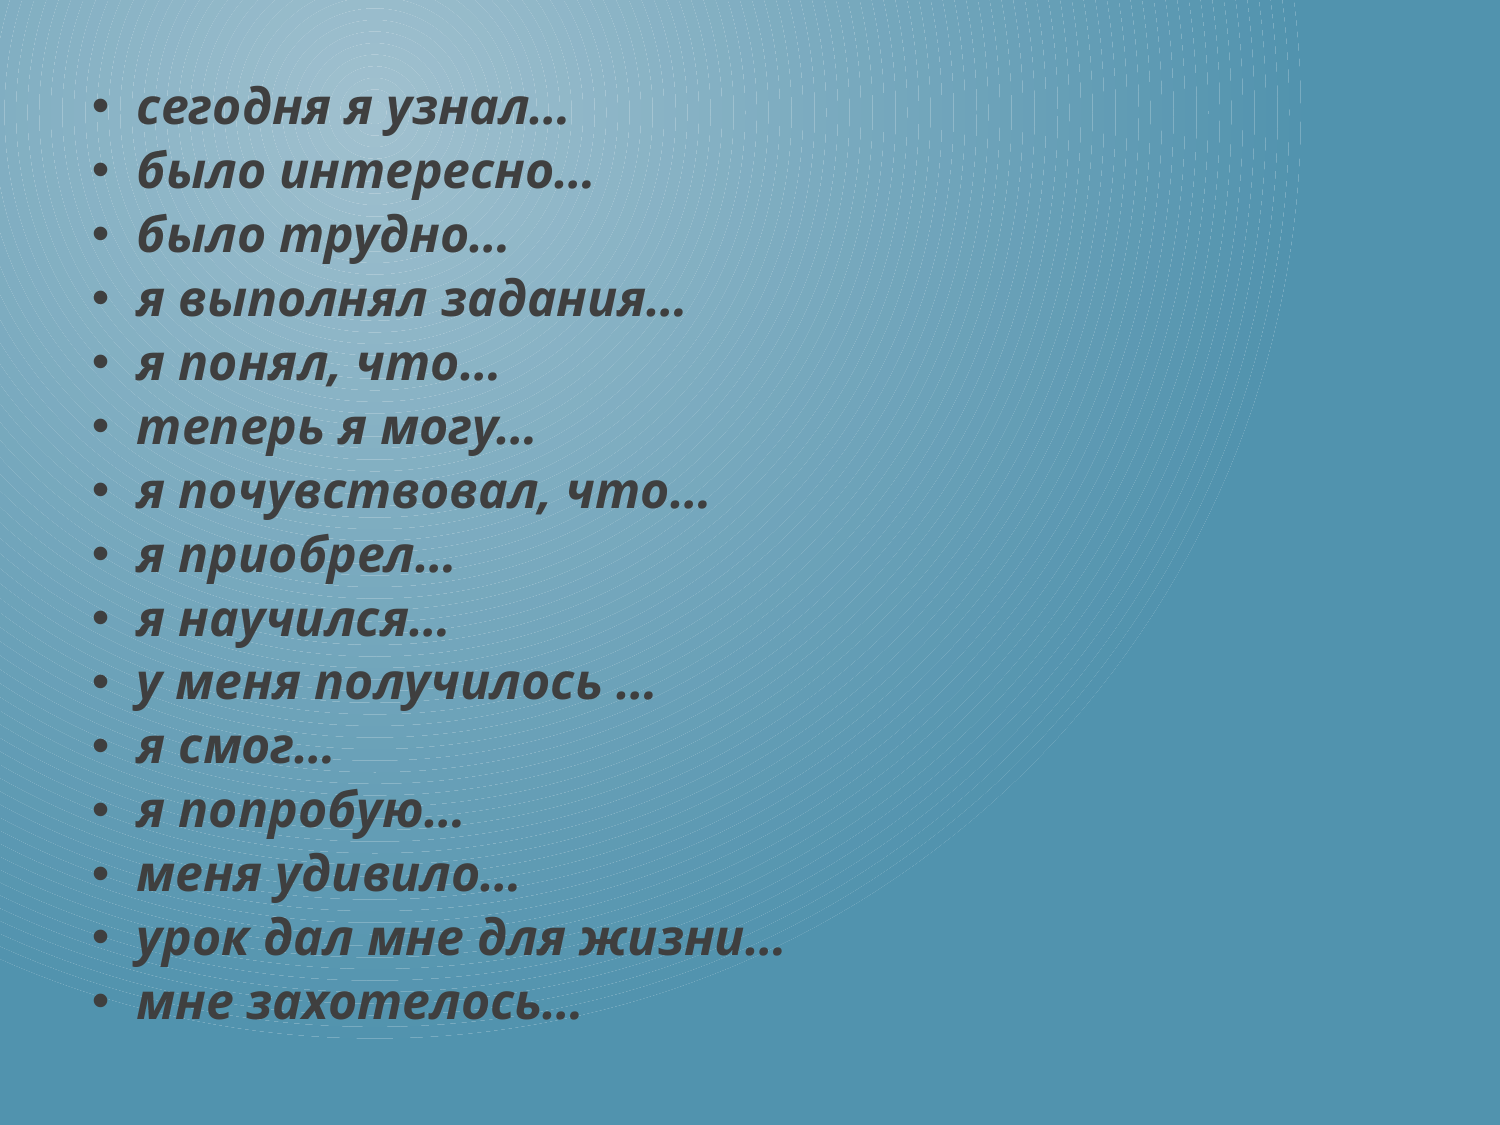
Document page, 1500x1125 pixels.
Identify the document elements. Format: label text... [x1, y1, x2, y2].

list сегодня я узнал… было интересно… было трудно… я выполнял задания… я понял, что… теперь я могу… я почувствовал, что… я приобрел… я научился… у меня получилось … я смог… я попробую… меня удивило… урок дал мне для жизни… мне захотелось… [76, 73, 1427, 1125]
